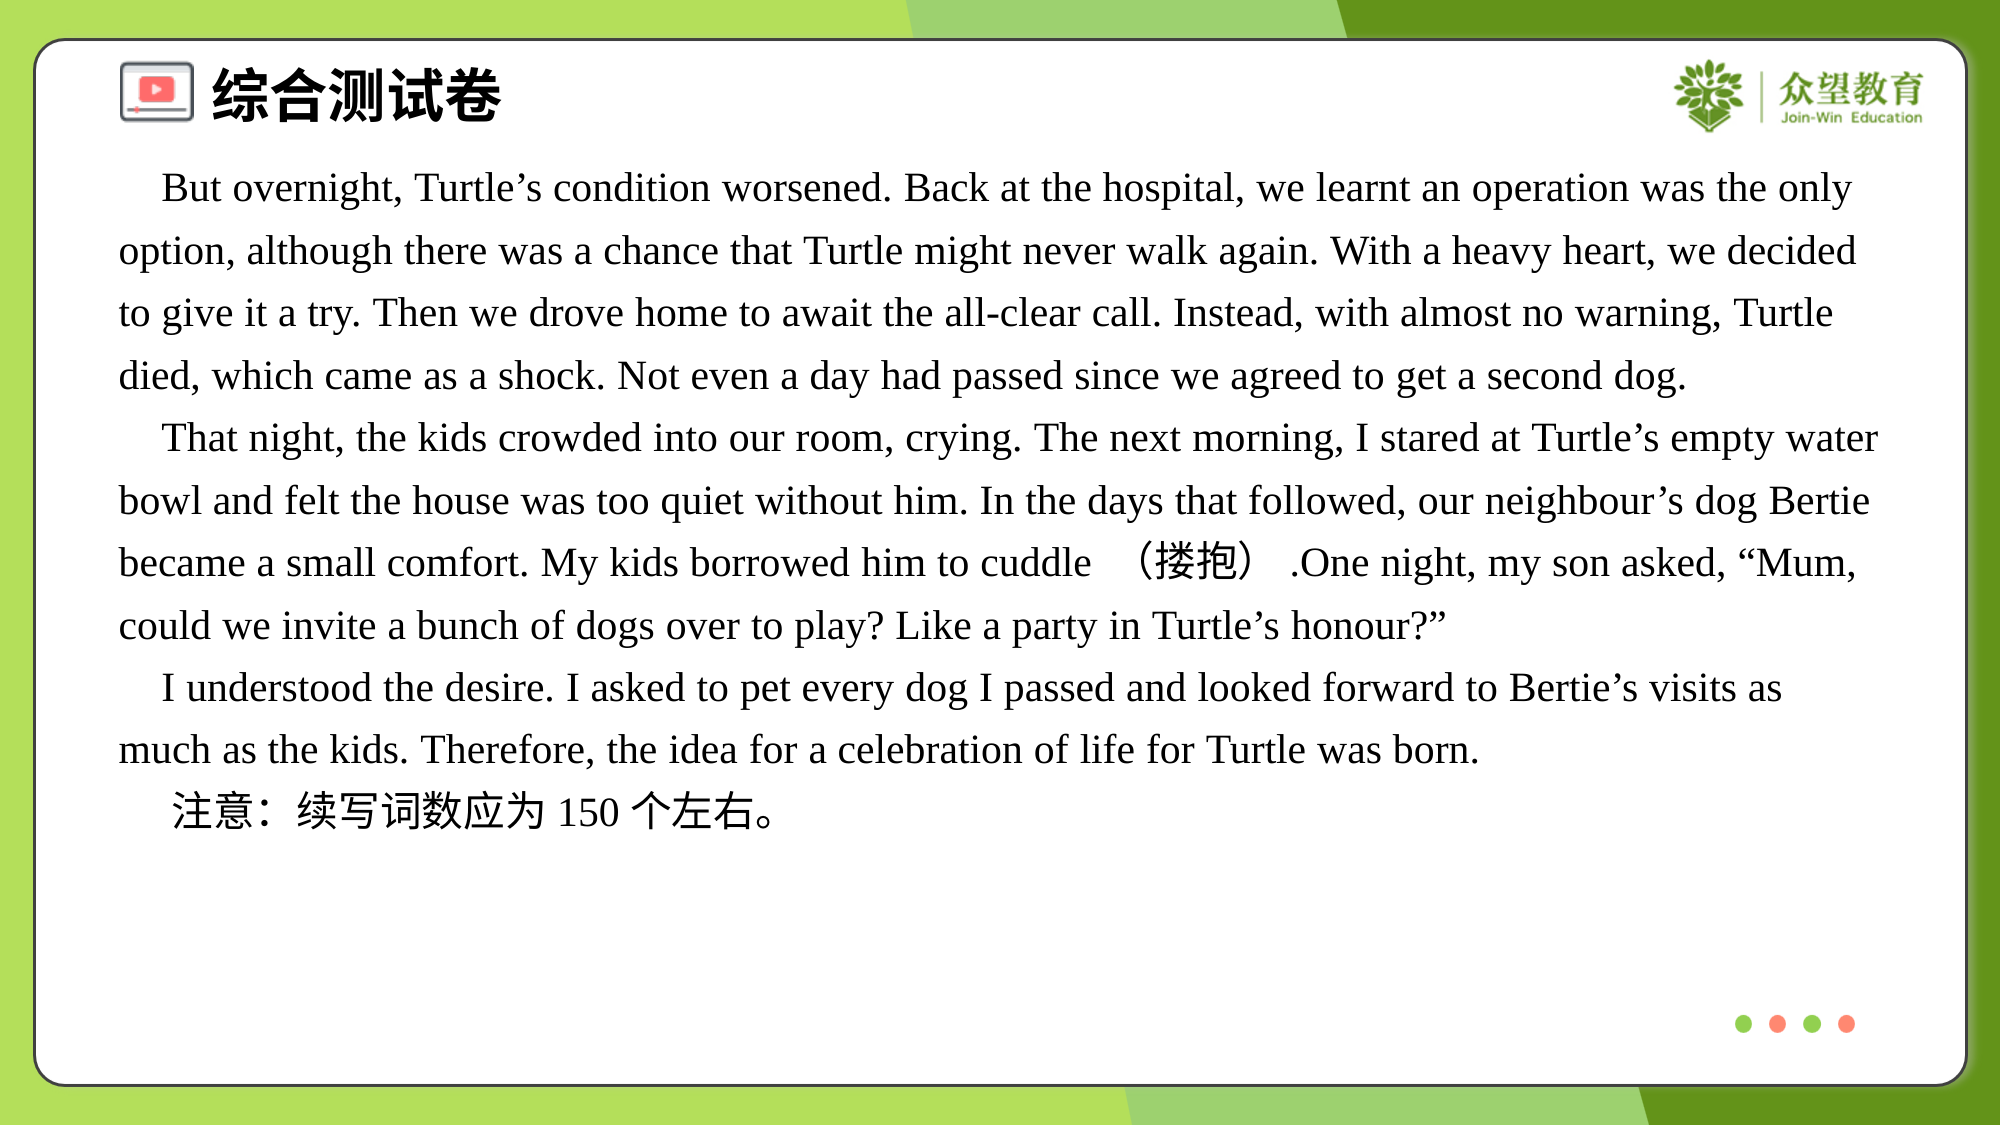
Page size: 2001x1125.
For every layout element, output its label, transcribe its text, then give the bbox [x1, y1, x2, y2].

text_box But overnight, Turtle’s condition worsened. Back at the hospital, we learnt an operation was the only option, although there was a chance that Turtle might never walk again. With a heavy heart, we decided to give it a try. Then we drove home to await the all-clear call. Instead, with almost no warning, Turtle died, which came as a shock. Not even a day had passed since we agreed to get a second dog. That night, the kids crowded into our room, crying. The next morning, I stared at Turtle’s empty water bowl and felt the house was too quiet without him. In the days that followed, our neighbour’s dog Bertie became a small comfort. My kids borrowed him to cuddle （搂抱）.One night, my son asked, “Mum, could we invite a bunch of dogs over to play? Like a party in Turtle’s honour?” I understood the desire. I asked to pet every dog I passed and looked forward to Bertie’s visits as much as the kids. Therefore, the idea for a celebration of life for Turtle was born. 注意：续写词数应为150个左右。 [118, 147, 1883, 961]
picture [0, 0, 2000, 1125]
